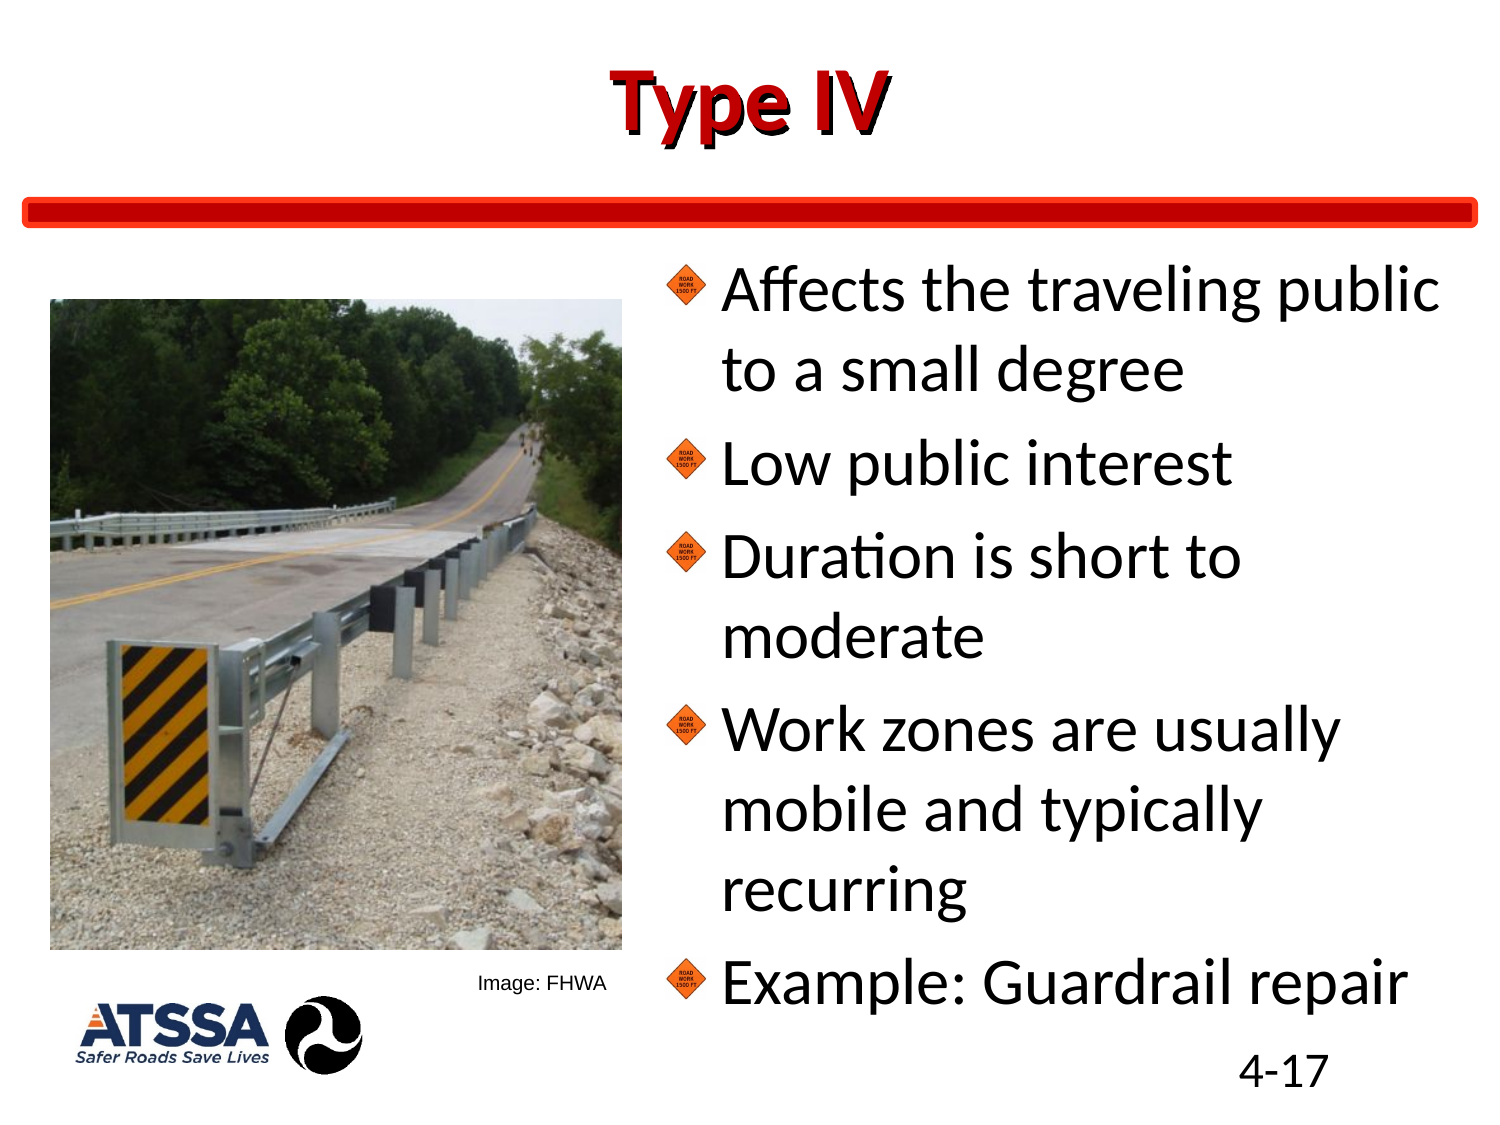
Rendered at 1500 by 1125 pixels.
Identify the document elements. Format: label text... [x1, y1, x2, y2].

picture [665, 703, 707, 746]
list Affects the traveling public to a small degree Low public interest Duration is short to moderate Work zones are usually mobile and typically recurring Example: Guardrail repair [649, 237, 1463, 1013]
picture [665, 957, 707, 1000]
picture [49, 299, 622, 951]
text_box Image: FHWA [462, 962, 692, 1002]
picture [276, 989, 370, 1077]
title Type IV [0, 0, 1500, 188]
picture [665, 437, 707, 480]
picture [75, 1003, 269, 1063]
picture [665, 530, 707, 573]
picture [665, 263, 707, 306]
